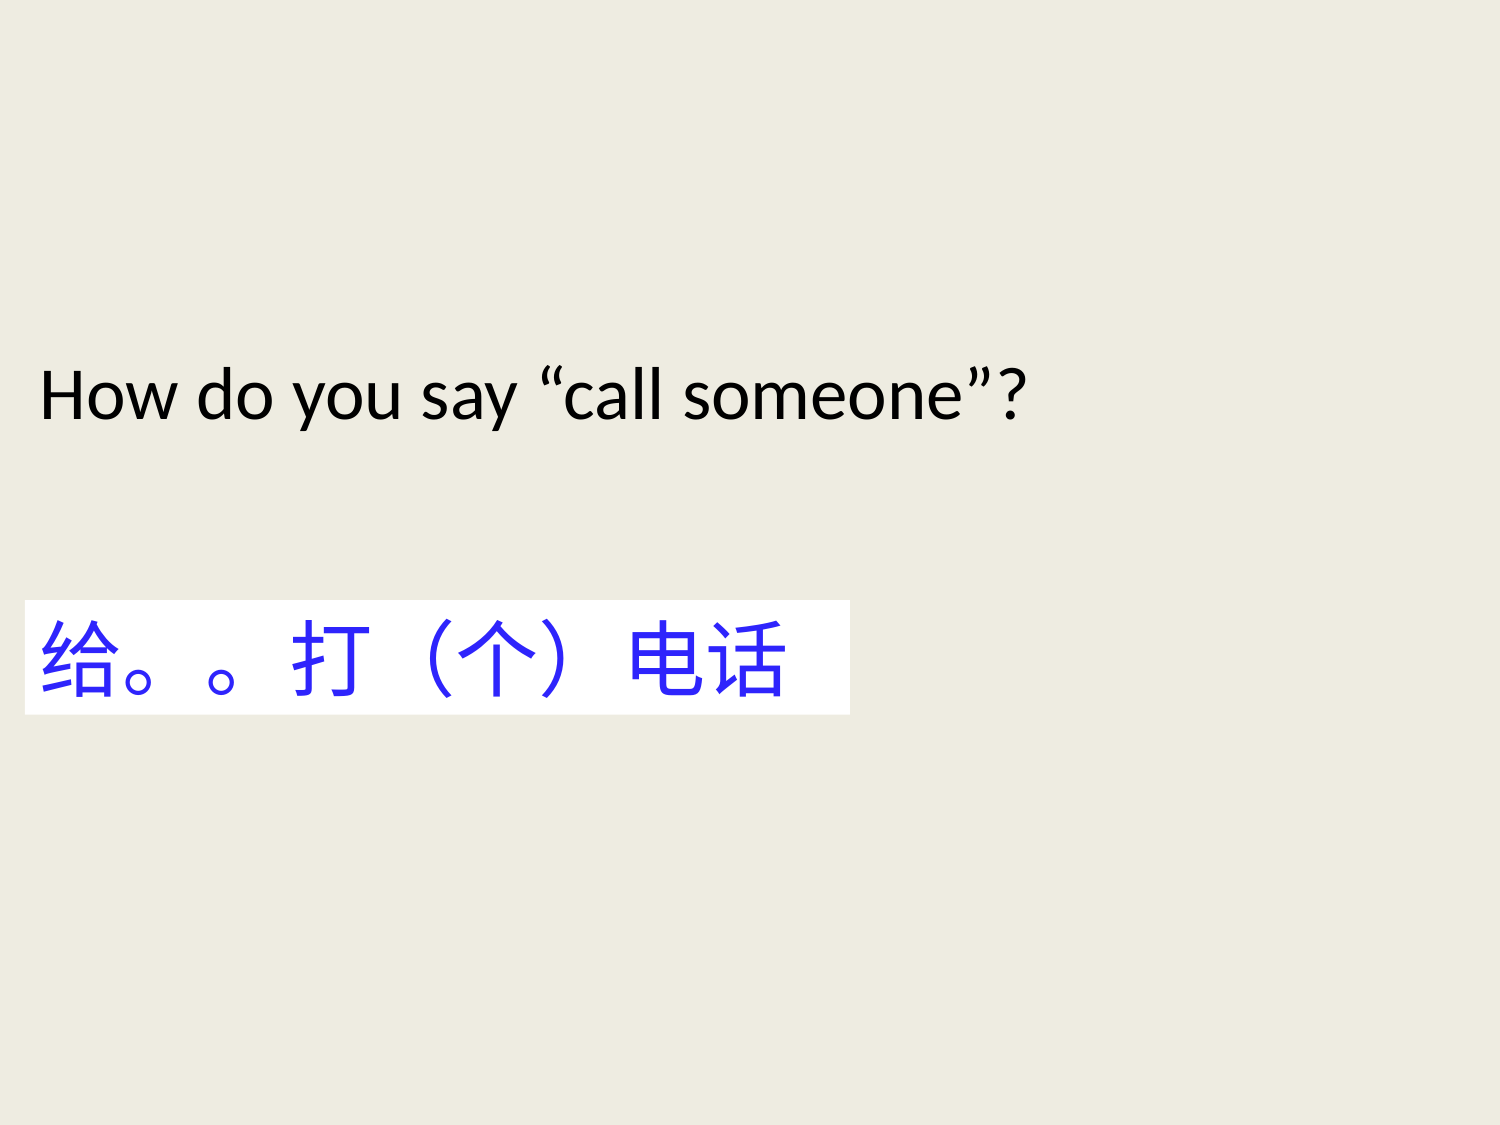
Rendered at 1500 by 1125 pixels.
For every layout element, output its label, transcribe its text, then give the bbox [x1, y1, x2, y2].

text_box 给。。打（个）电话 [24, 600, 850, 715]
text_box How do you say “call someone”? [24, 337, 1275, 578]
